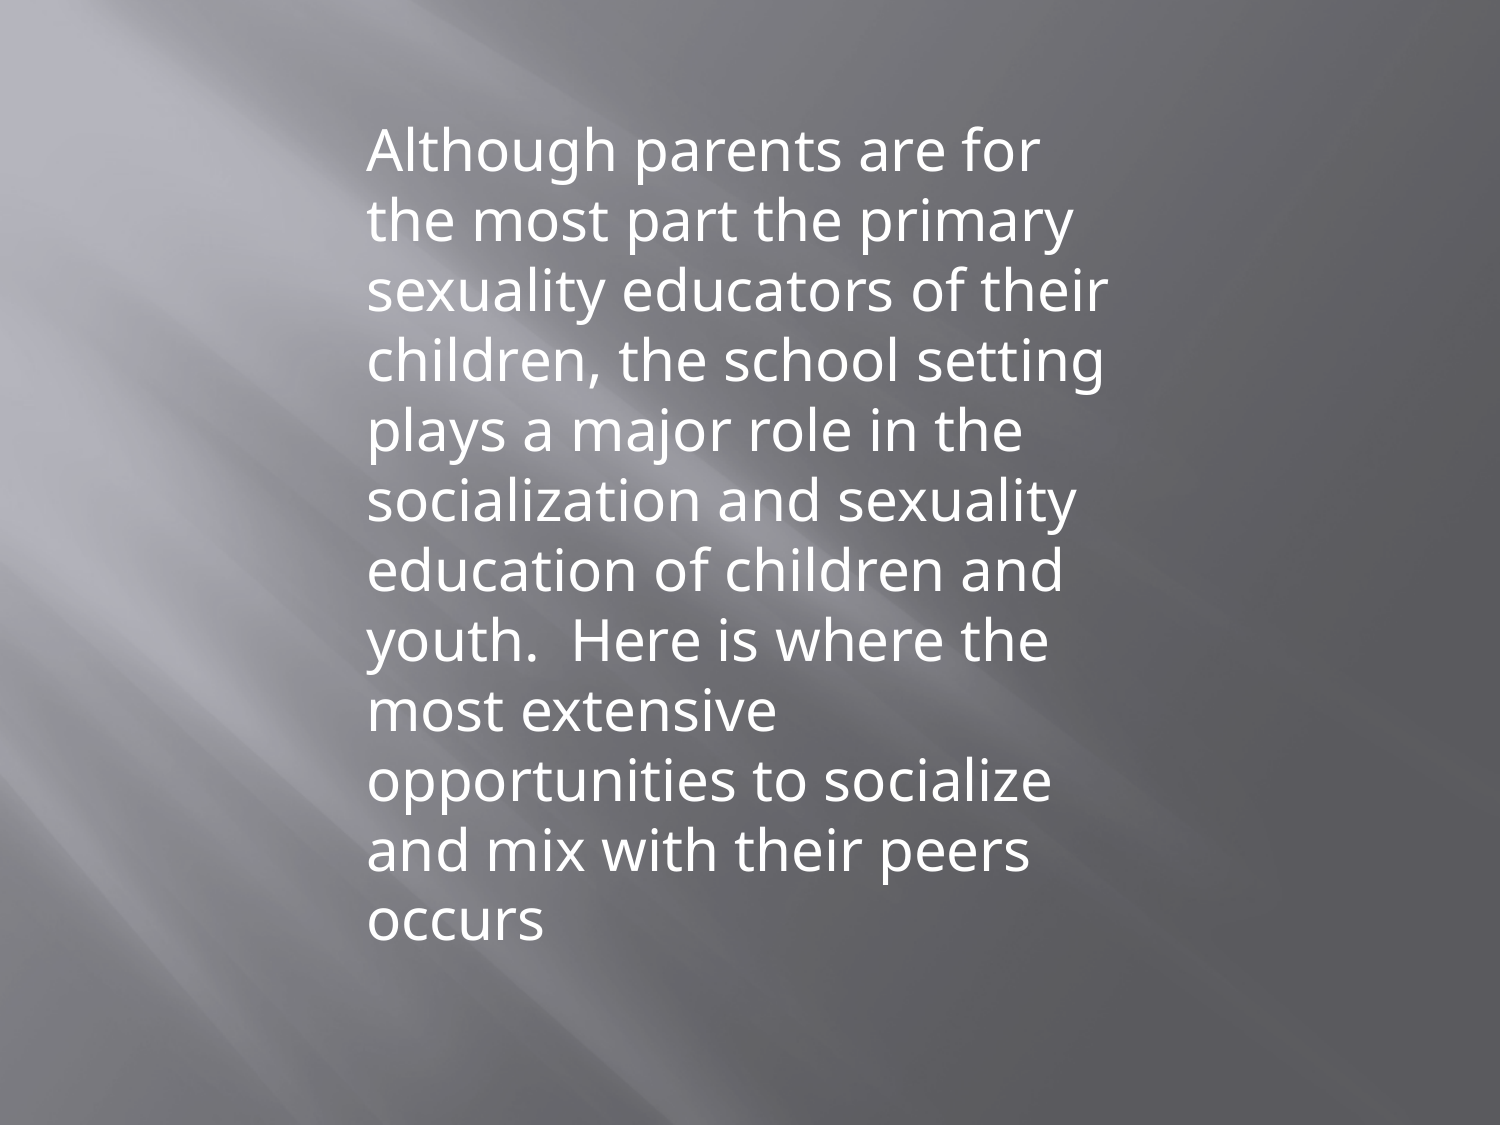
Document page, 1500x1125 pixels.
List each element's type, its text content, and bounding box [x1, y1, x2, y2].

text_box Although parents are for the most part the primary sexuality educators of their children, the school setting plays a major role in the socialization and sexuality education of children and youth. Here is where the most extensive opportunities to socialize and mix with their peers occurs [351, 105, 1125, 960]
